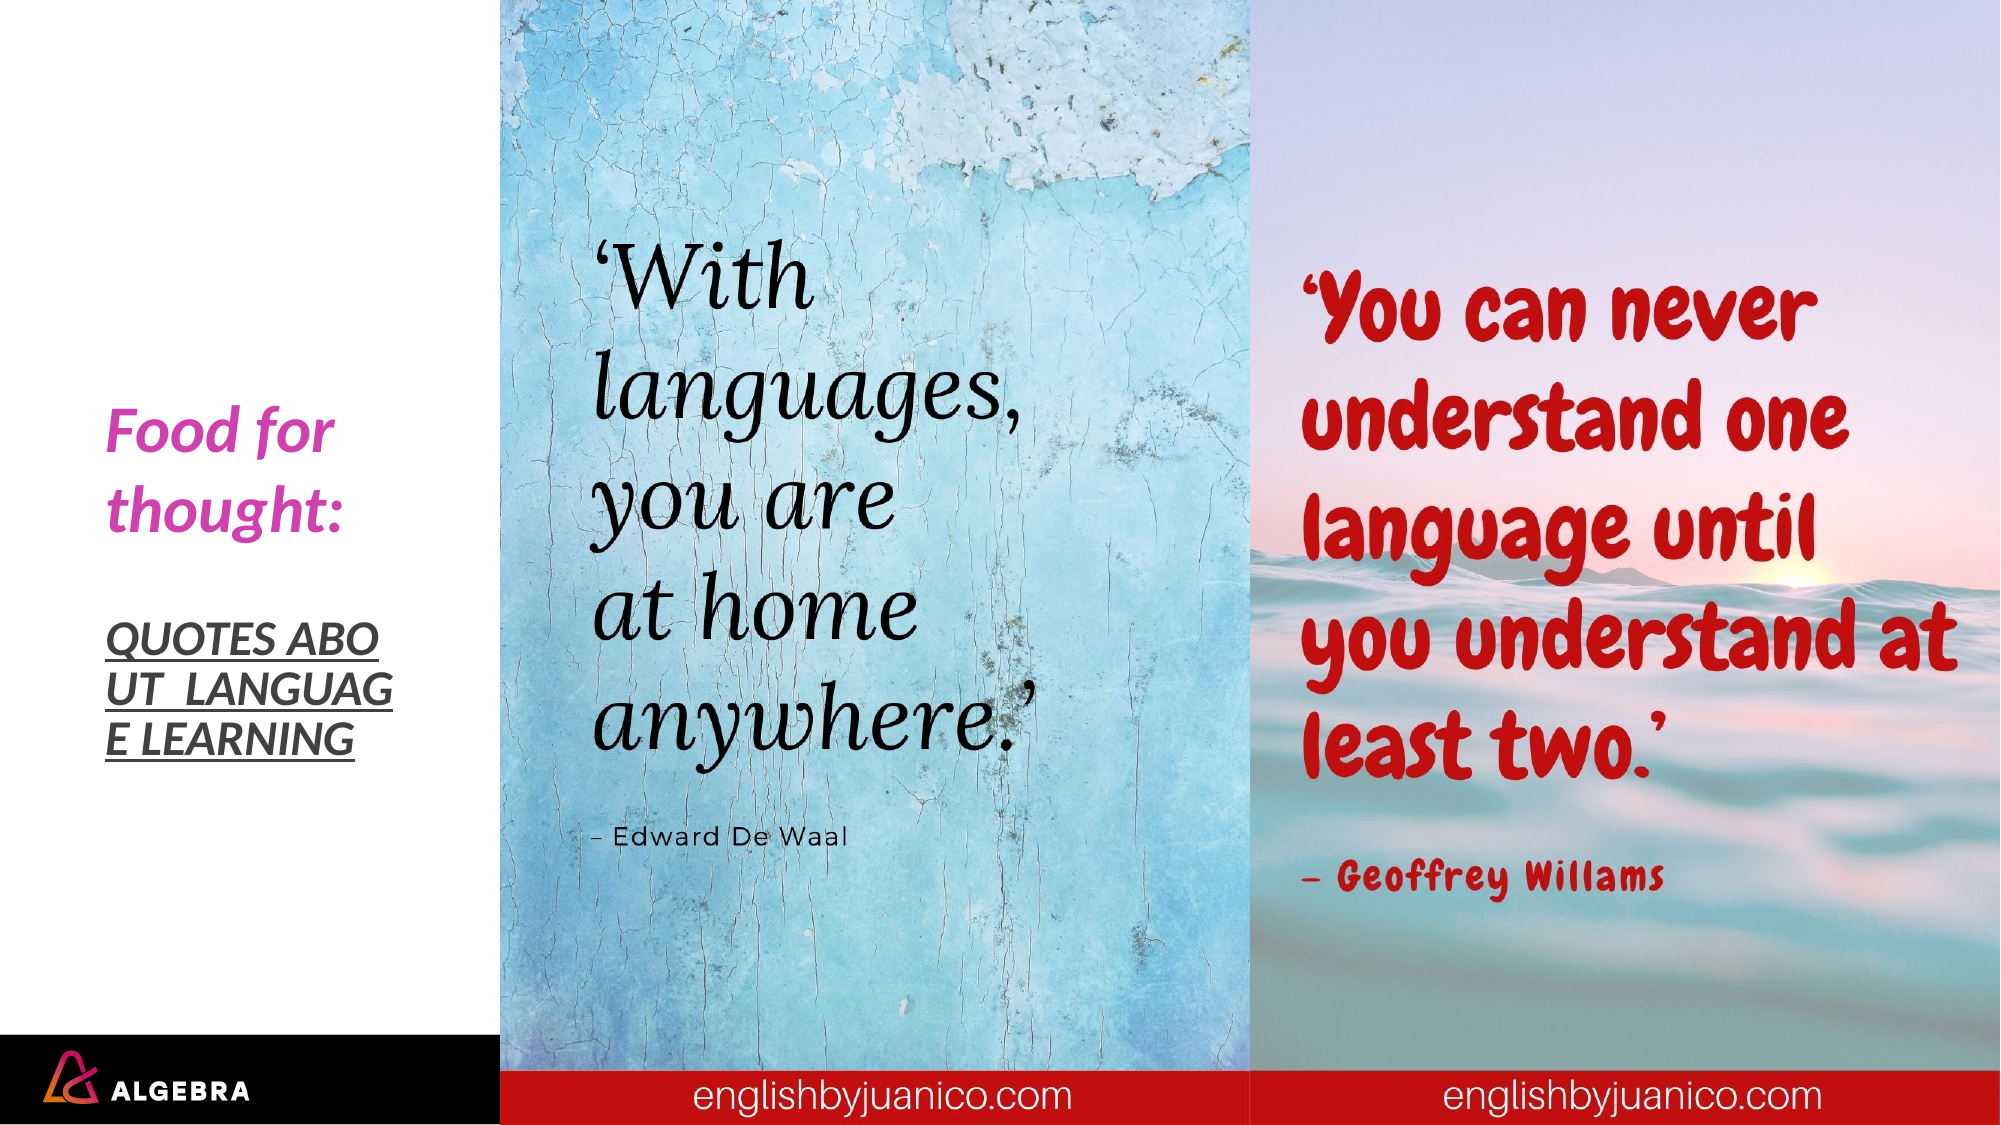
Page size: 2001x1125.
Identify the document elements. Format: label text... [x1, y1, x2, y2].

text_box Food for thought: QUOTES ABOUT LANGUAGE LEARNING [90, 378, 424, 778]
picture [0, 0, 2000, 1125]
